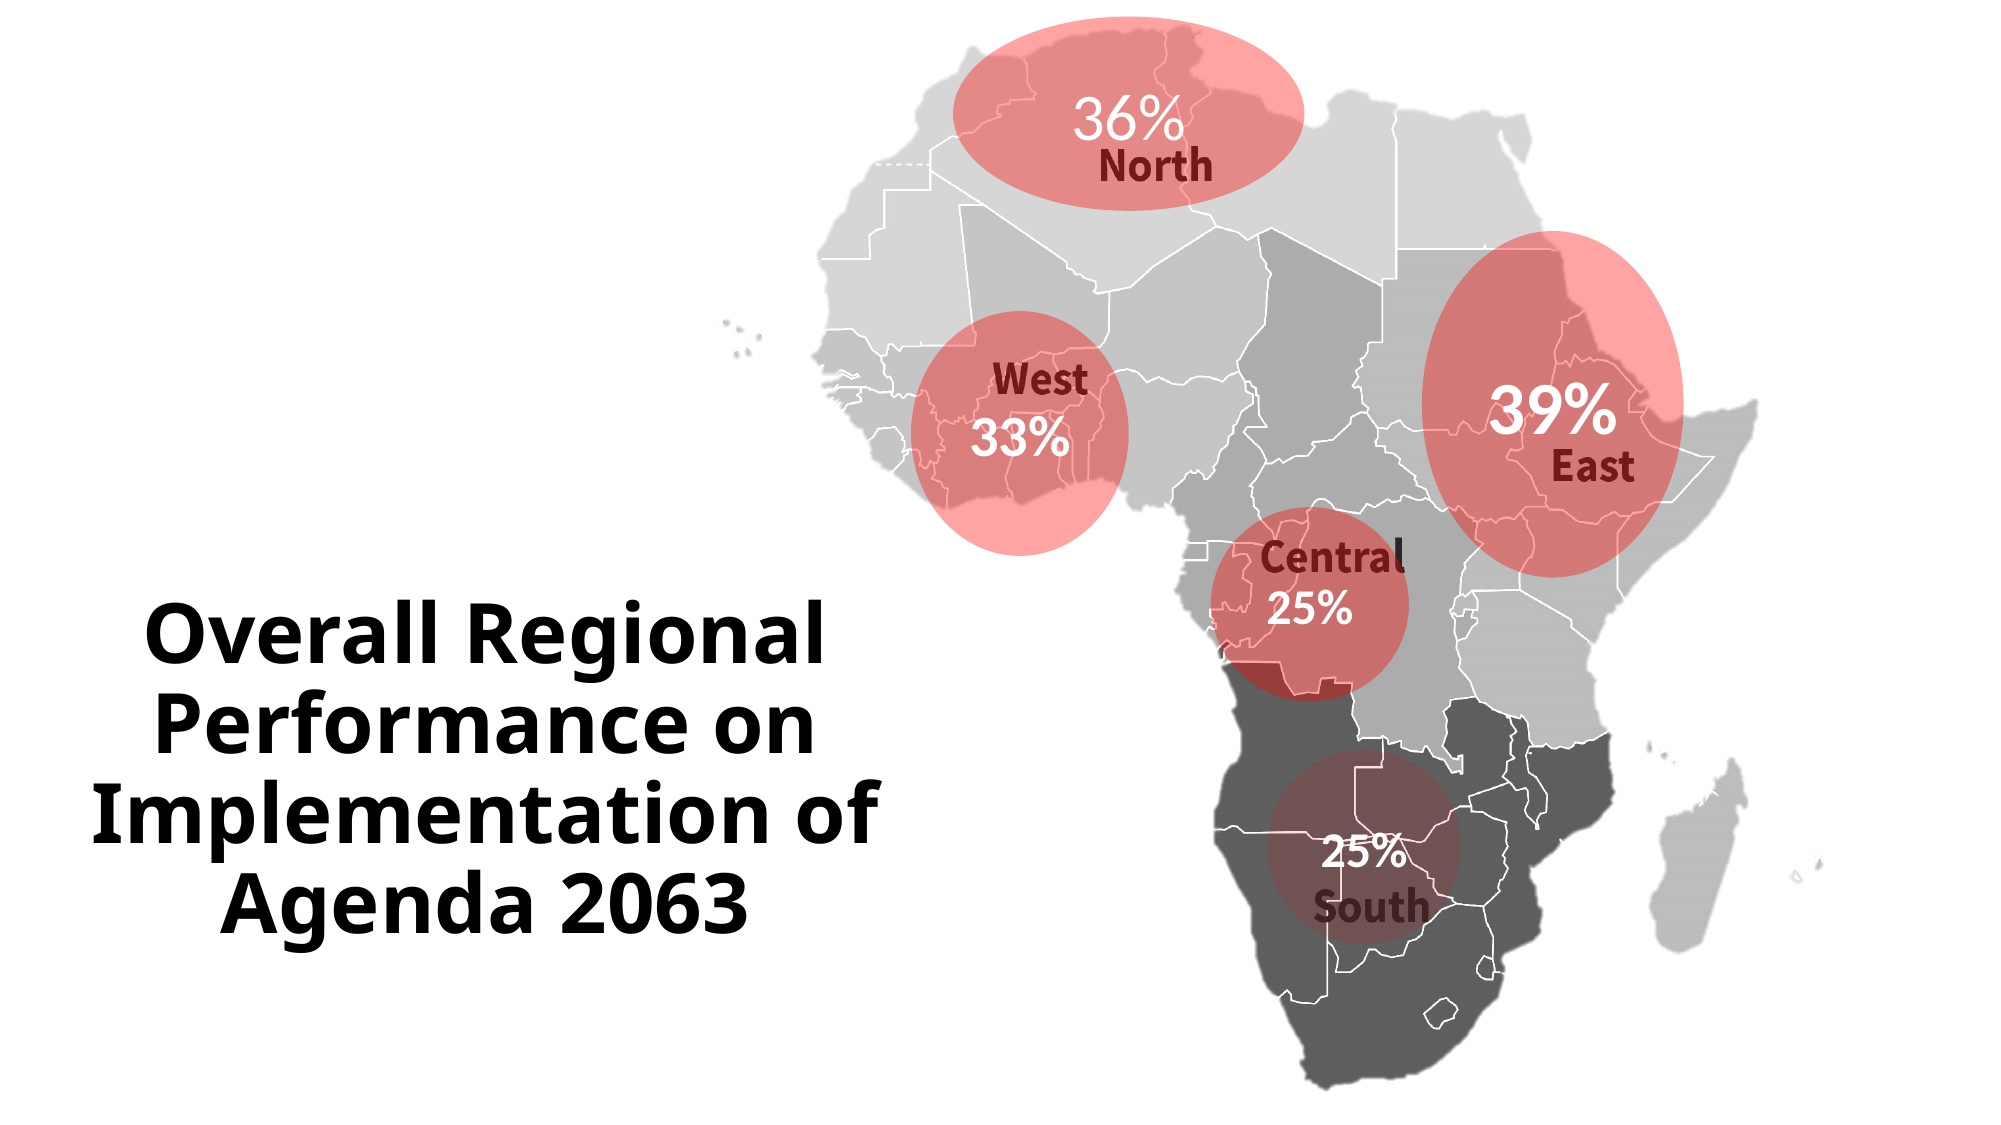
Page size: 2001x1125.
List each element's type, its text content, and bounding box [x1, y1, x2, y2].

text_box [705, 0, 1837, 1113]
title Overall Regional Performance on Implementation of Agenda 2063 [59, 616, 705, 1027]
